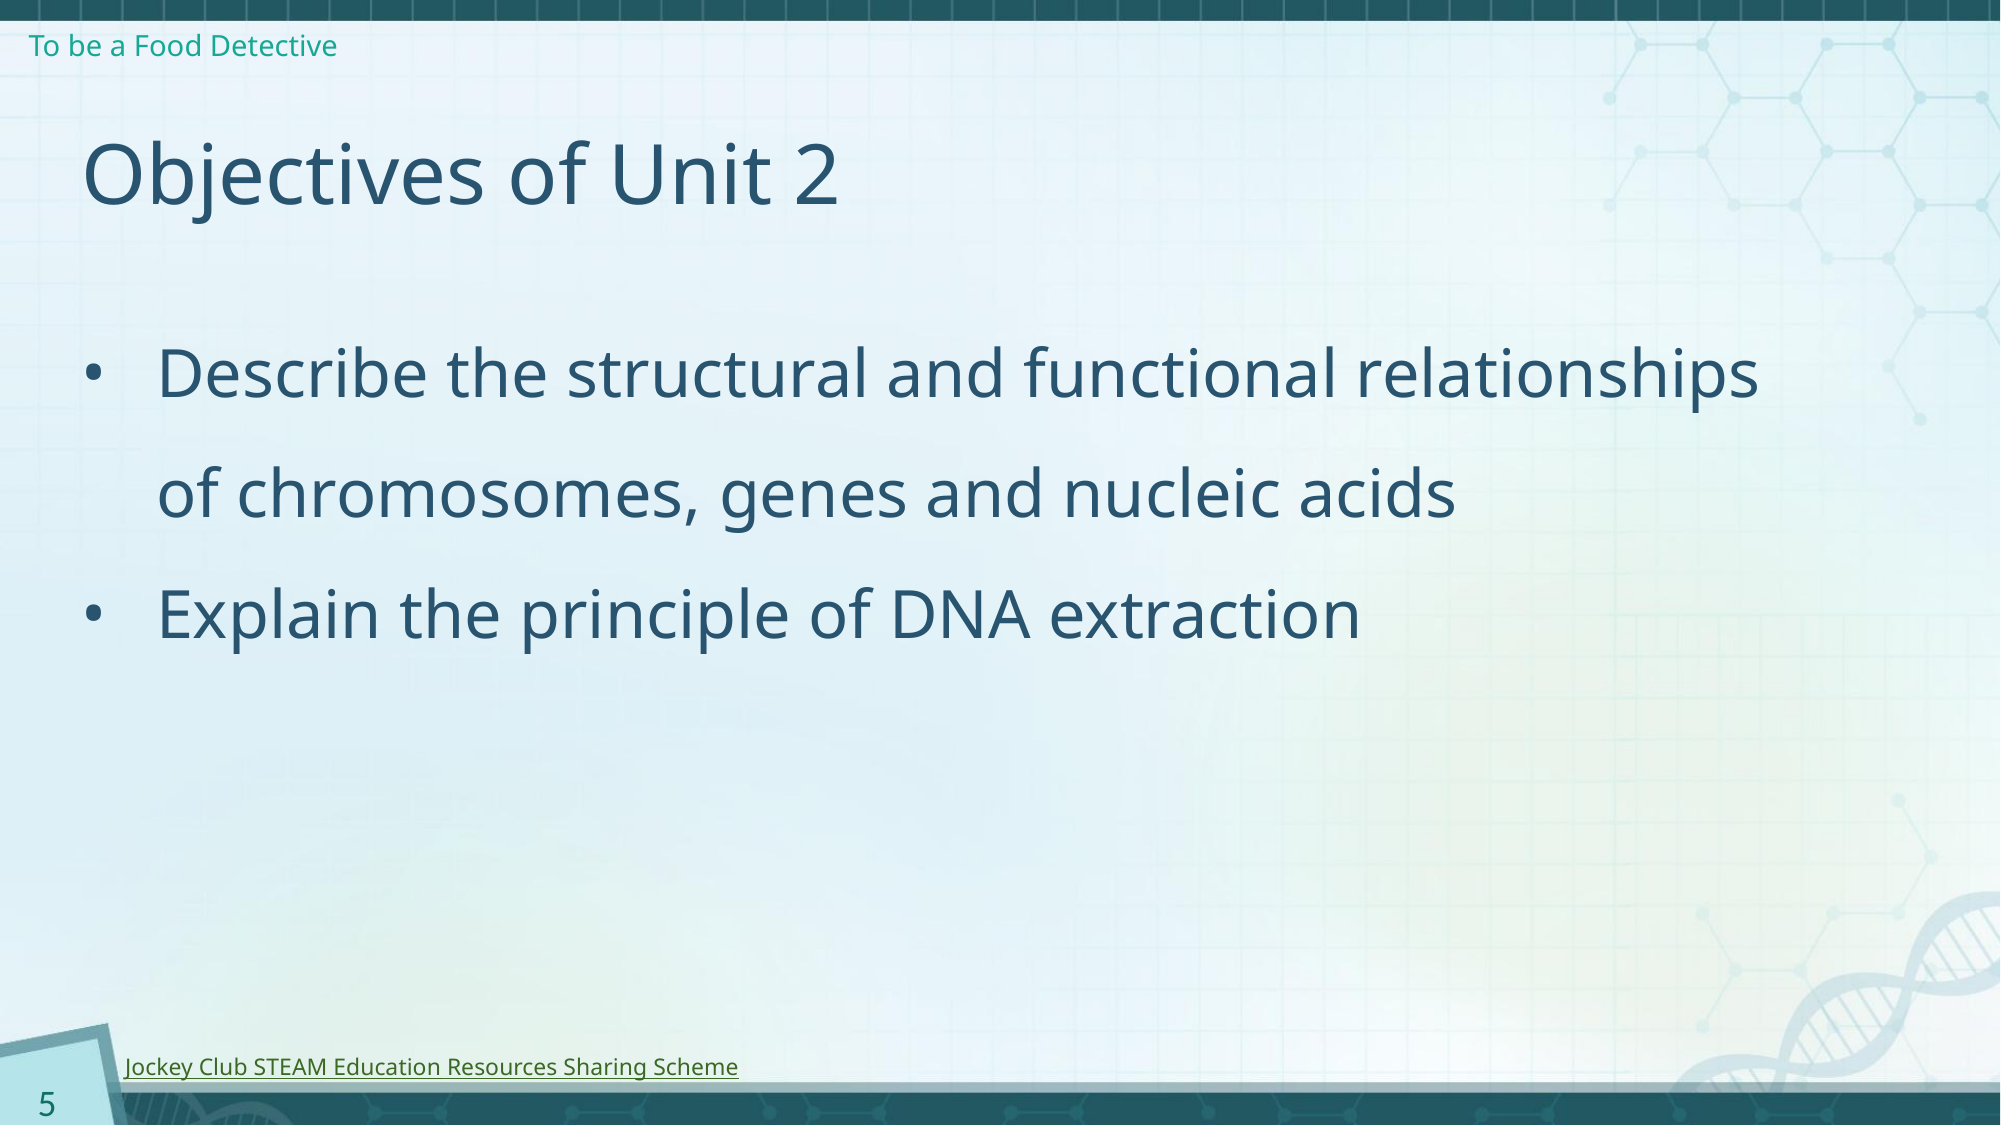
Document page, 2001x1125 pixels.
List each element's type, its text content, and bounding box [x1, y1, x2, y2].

title Objectives of Unit 2 [61, 63, 1571, 279]
picture [0, 0, 2001, 1125]
list Describe the structural and functional relationships of chromosomes, genes and nucleic acids Explain the principle of DNA extraction [61, 281, 1862, 1040]
slide_number 5 [0, 1071, 96, 1125]
